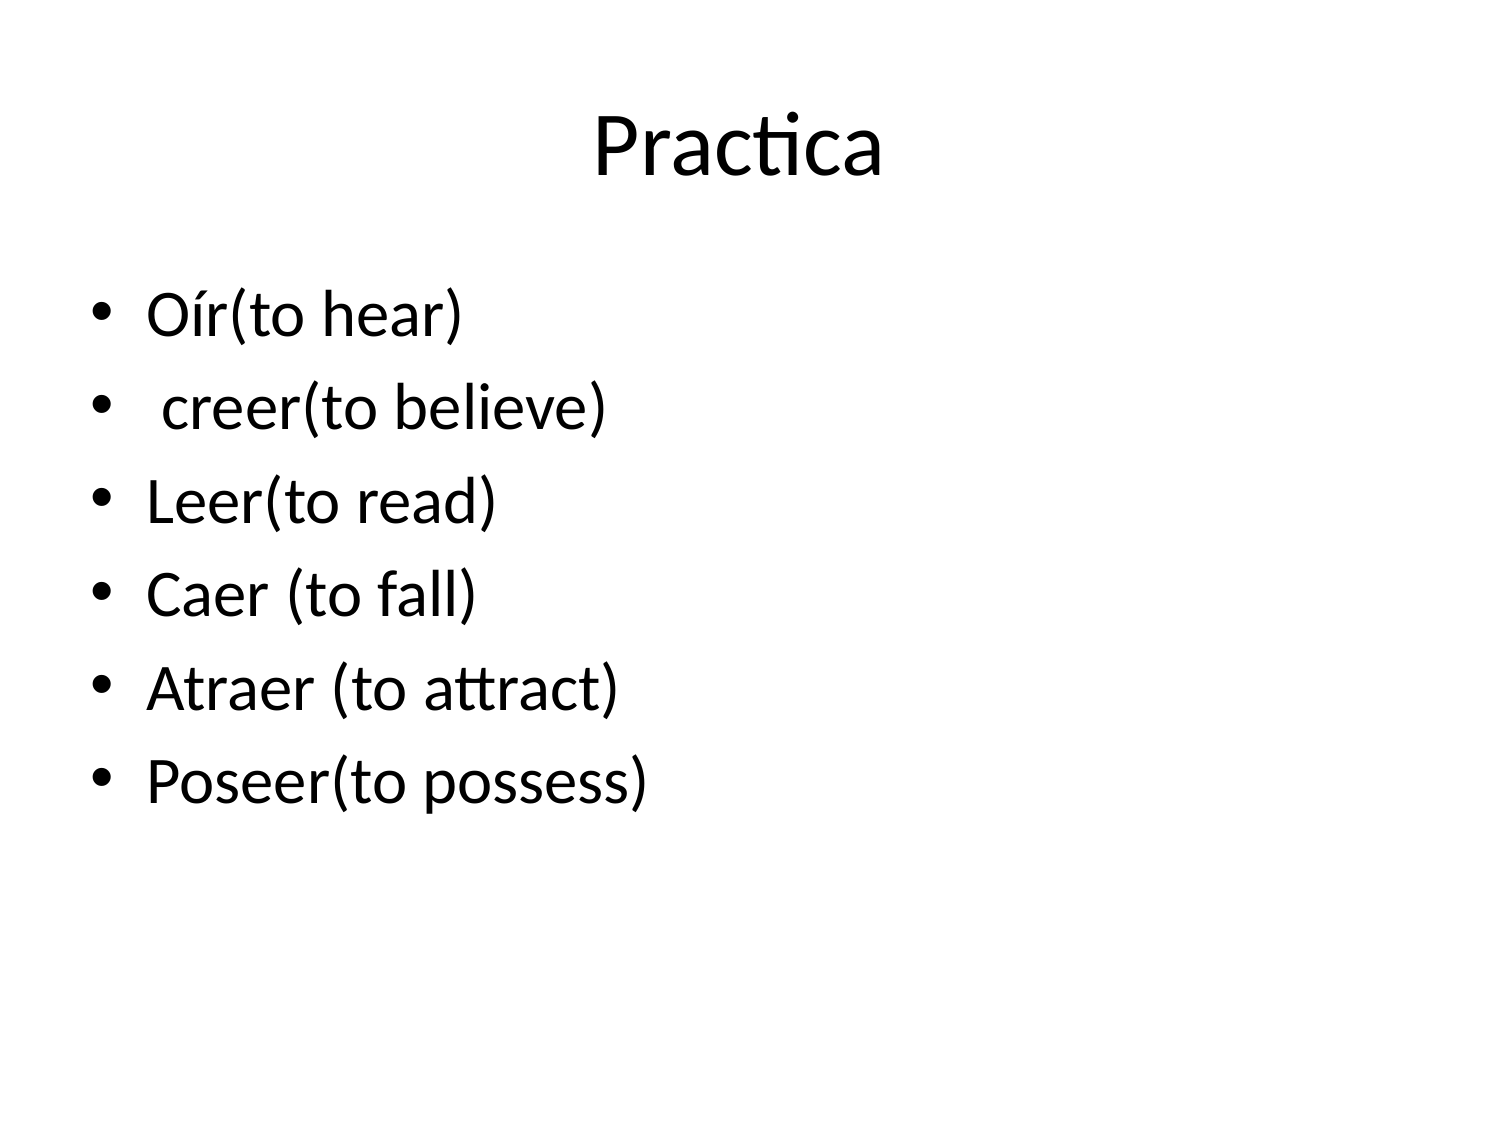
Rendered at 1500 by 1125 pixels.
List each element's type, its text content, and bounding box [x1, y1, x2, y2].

title Practica [75, 45, 1425, 233]
list Oír(to hear) creer(to believe) Leer(to read) Caer (to fall) Atraer (to attract) Poseer(to possess) [75, 262, 1425, 1005]
